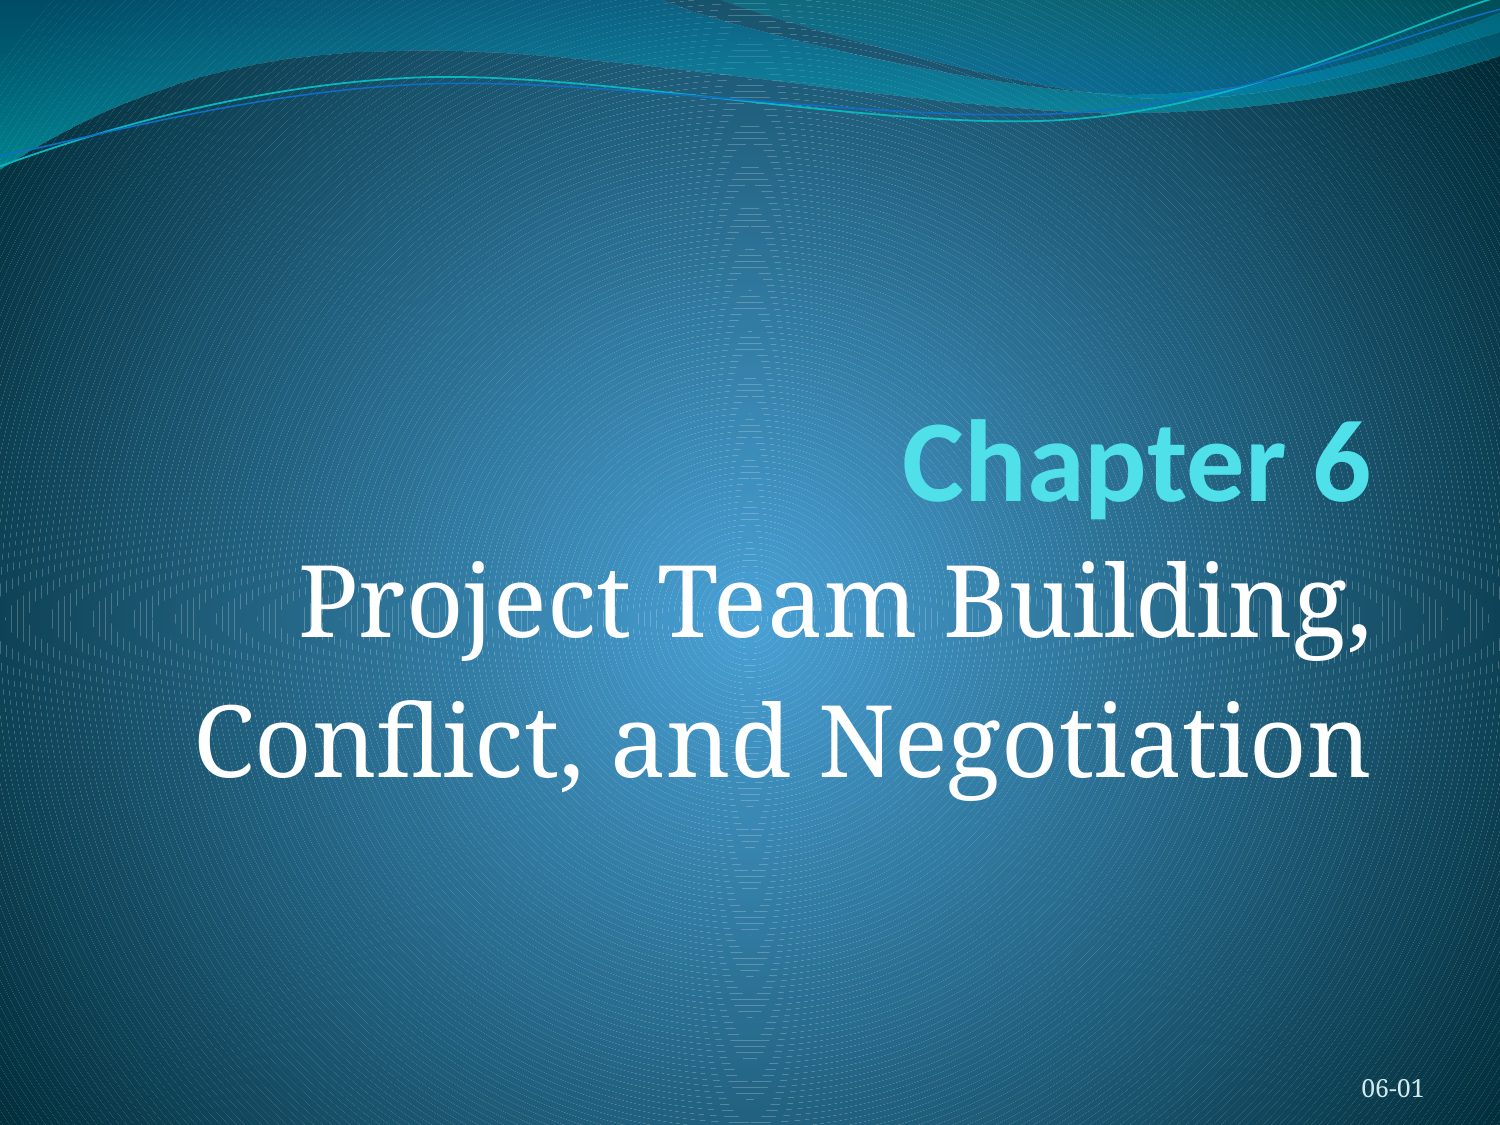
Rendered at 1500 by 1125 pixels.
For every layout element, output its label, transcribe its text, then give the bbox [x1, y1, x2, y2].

subtitle Project Team Building, Conflict, and Negotiation [87, 529, 1377, 818]
title Chapter 6 [87, 224, 1376, 526]
slide_number 06-01 [1299, 1042, 1425, 1103]
